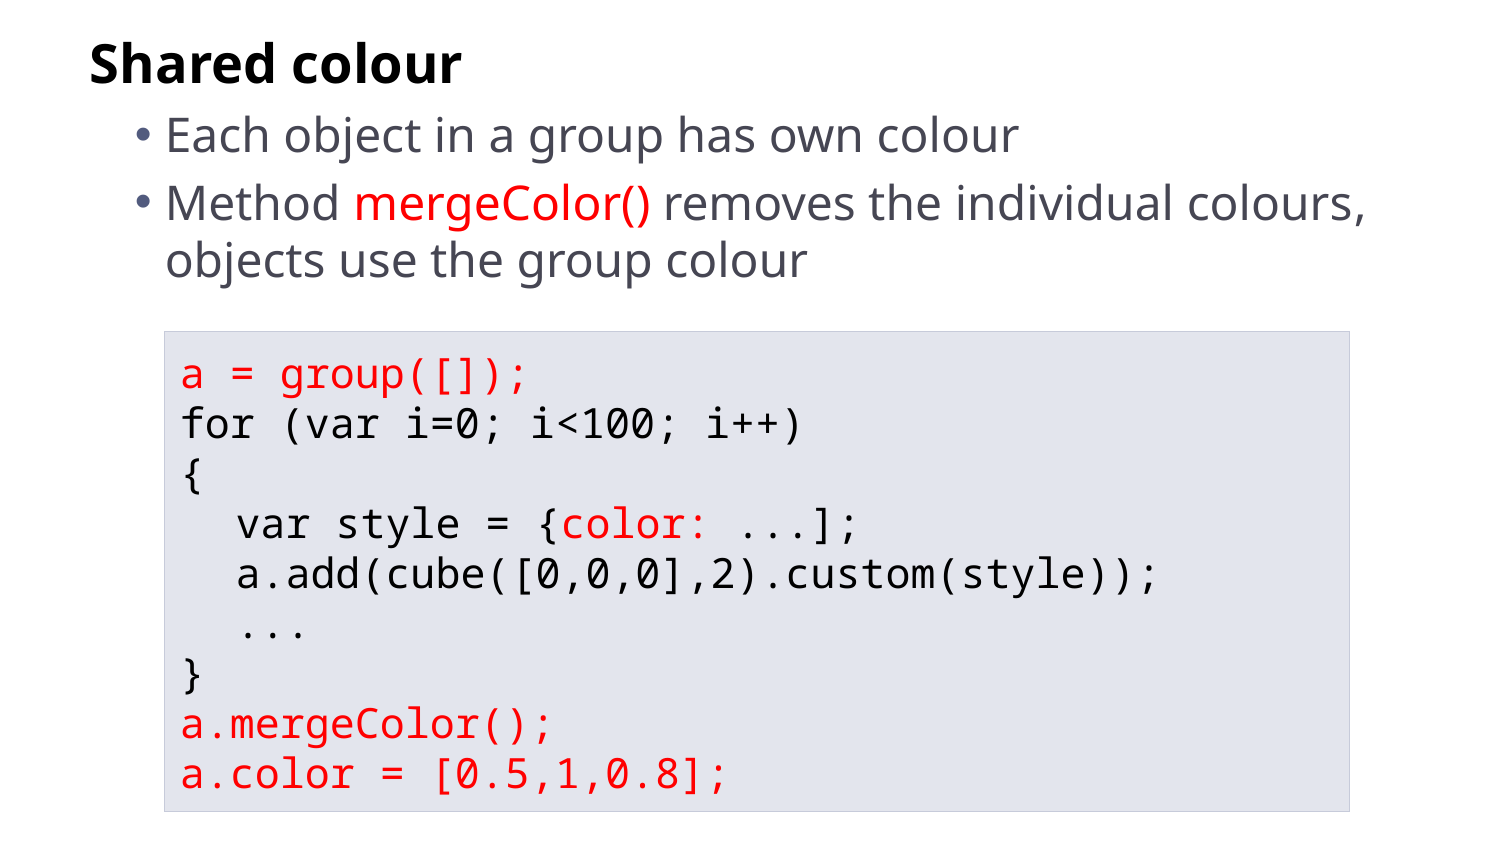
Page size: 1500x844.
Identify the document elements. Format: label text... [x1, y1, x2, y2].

text_box a = group([]); for (var i=0; i<100; i++) { var style = {color: ...]; a.add(cube([0,0,0],2).custom(style)); ... } a.mergeColor(); a.color = [0.5,1,0.8]; [164, 331, 1350, 812]
list Shared colour Each object in a group has own colour Method mergeColor() removes the individual colours, objects use the group colour [75, 21, 1475, 835]
